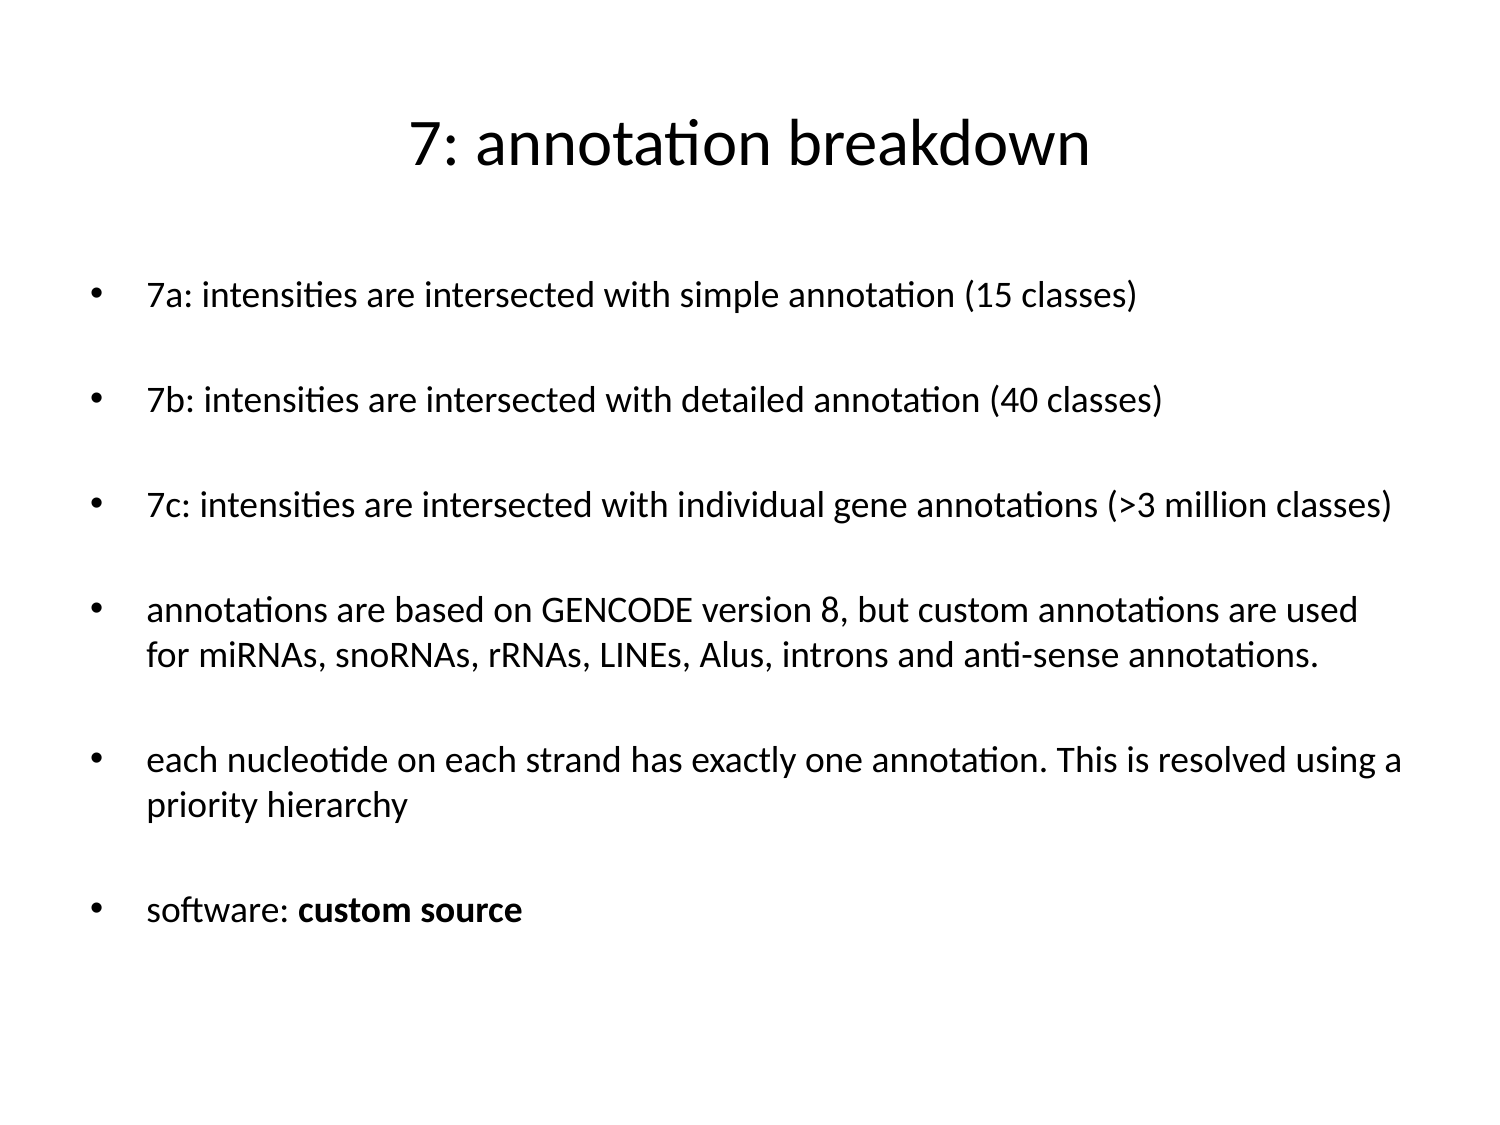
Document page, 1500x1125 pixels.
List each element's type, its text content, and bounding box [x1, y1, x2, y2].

title 7: annotation breakdown [75, 45, 1425, 233]
list 7a: intensities are intersected with simple annotation (15 classes) 7b: intensities are intersected with detailed annotation (40 classes) 7c: intensities are intersected with individual gene annotations (>3 million classes) annotations are based on GENCODE version 8, but custom annotations are used for miRNAs, snoRNAs, rRNAs, LINEs, Alus, introns and anti-sense annotations. each nucleotide on each strand has exactly one annotation. This is resolved using a priority hierarchy software: custom source [75, 262, 1425, 1005]
